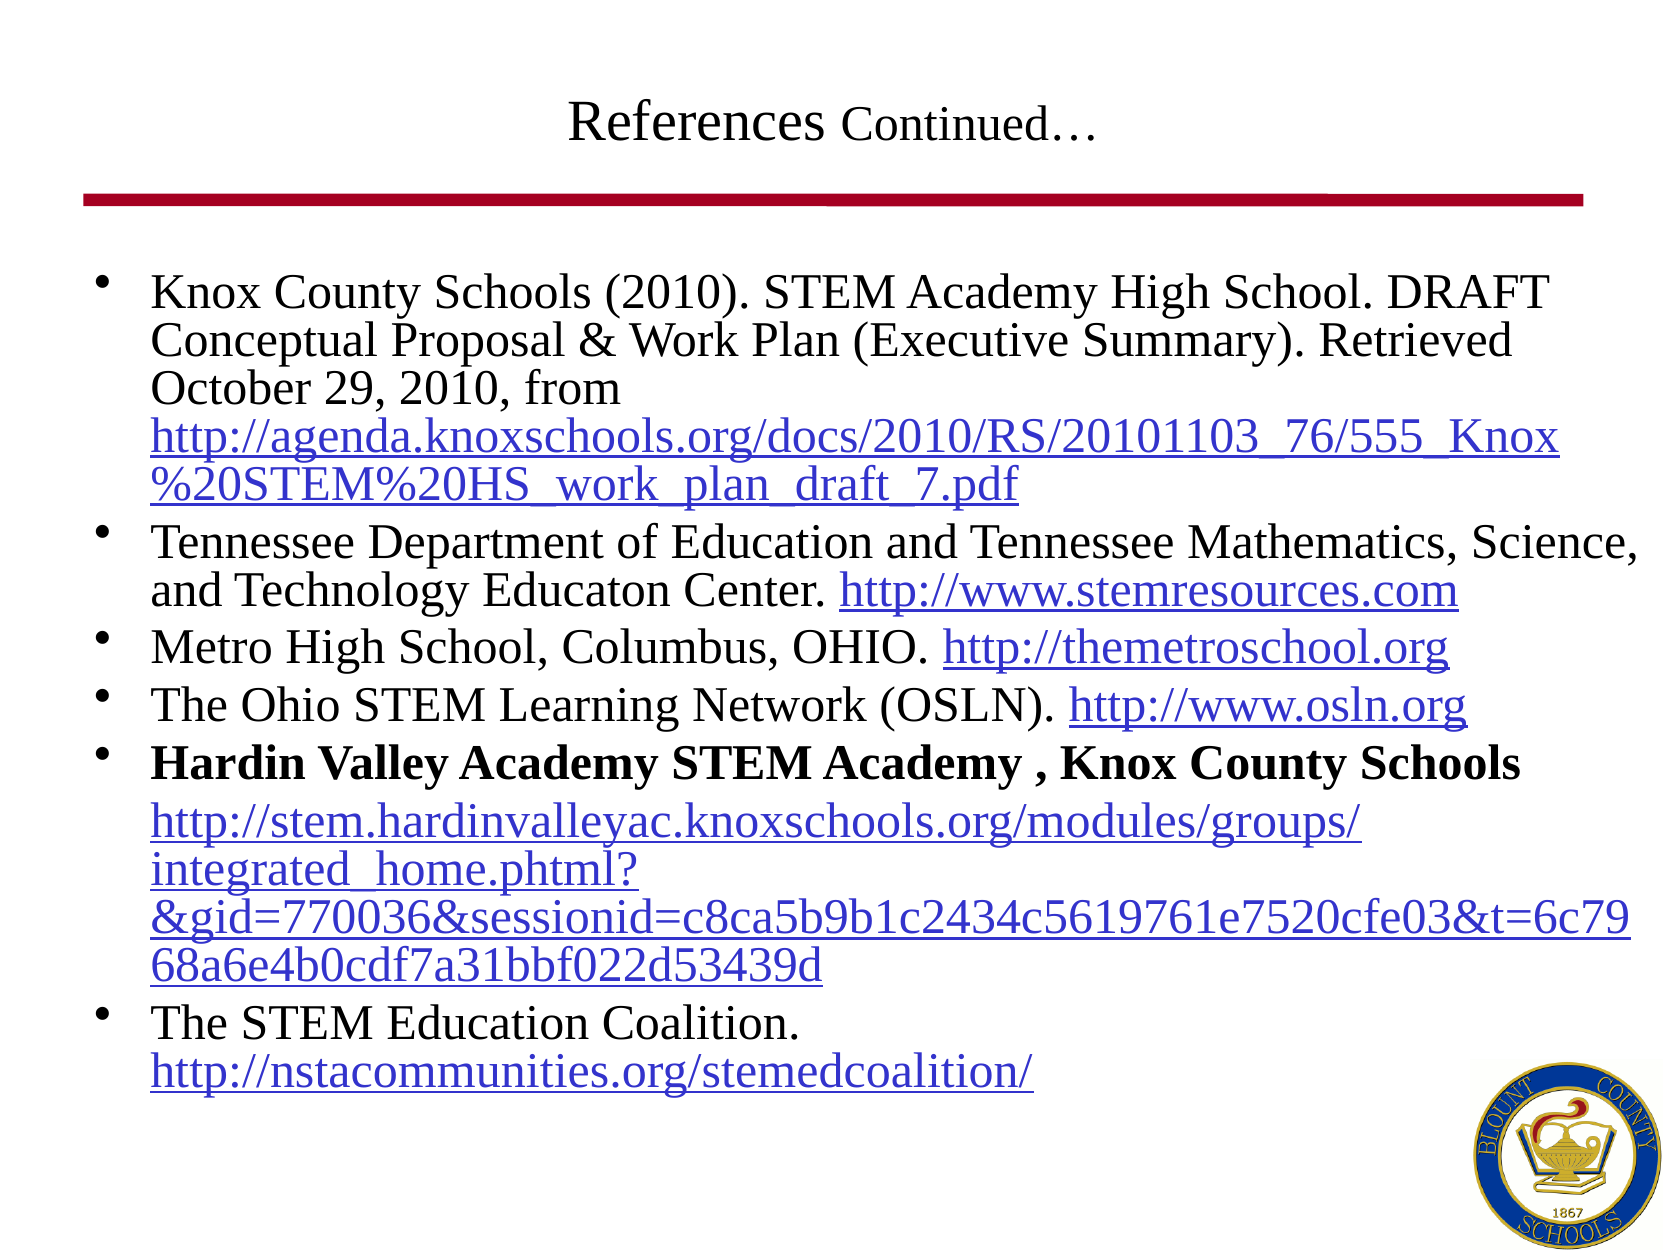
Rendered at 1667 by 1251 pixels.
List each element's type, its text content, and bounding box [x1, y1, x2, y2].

picture [1470, 1101, 1663, 1250]
list Knox County Schools (2010). STEM Academy High School. DRAFT Conceptual Proposal & Work Plan (Executive Summary). Retrieved October 29, 2010, from http://agenda.knoxschools.org/docs/2010/RS/20101103_76/555_Knox%20STEM%20HS_work_plan_draft_7.pdf Tennessee Department of Education and Tennessee Mathematics, Science, and Technology Educaton Center. http://www.stemresources.com Metro High School, Columbus, OHIO. http://themetroschool.org The Ohio STEM Learning Network (OSLN). http://www.osln.org Hardin Valley Academy STEM Academy , Knox County Schools http://stem.hardinvalleyac.knoxschools.org/modules/groups/integrated_home.phtml?&gid=770036&sessionid=c8ca5b9b1c2434c5619761e7520cfe03&t=6c7968a6e4b0cdf7a31bbf022d53439d The STEM Education Coalition. http://nstacommunities.org/stemedcoalition/ [78, 262, 1667, 1101]
text_box References Continued… [458, 75, 1209, 160]
